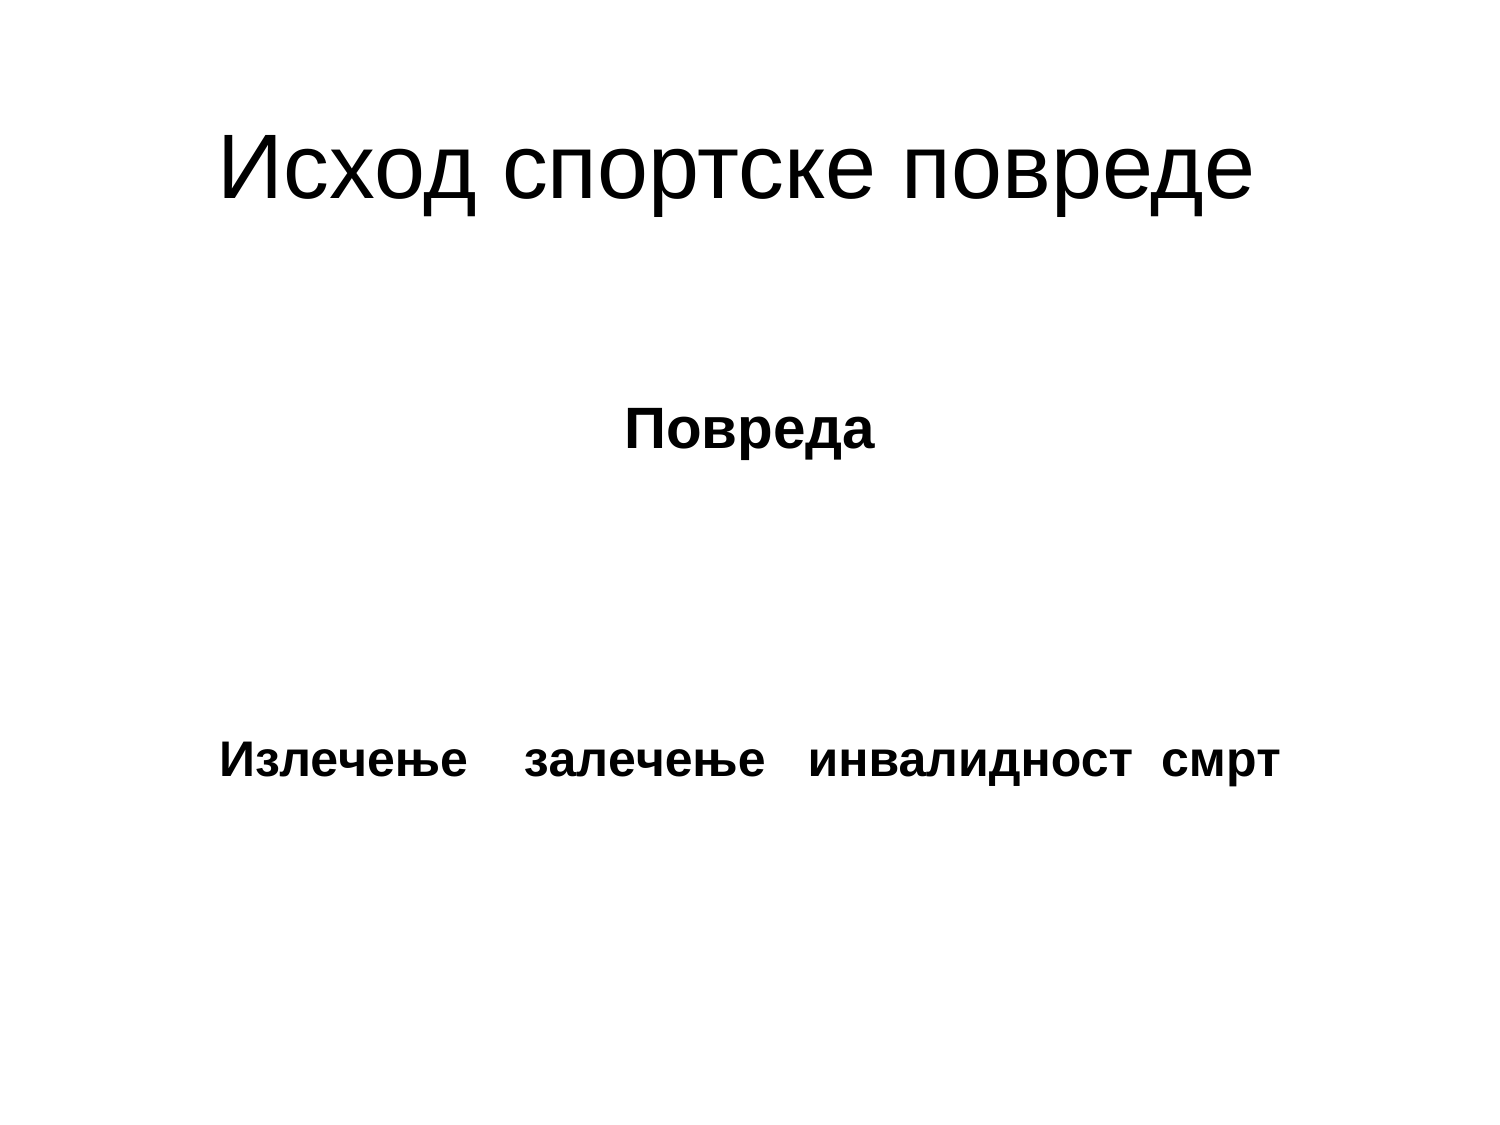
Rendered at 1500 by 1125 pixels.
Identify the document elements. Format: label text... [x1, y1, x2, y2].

list Повреда Излечeњe залeчeњe инвалидност смрт [103, 299, 1397, 1014]
title Исход спортске повреде [103, 59, 1397, 278]
